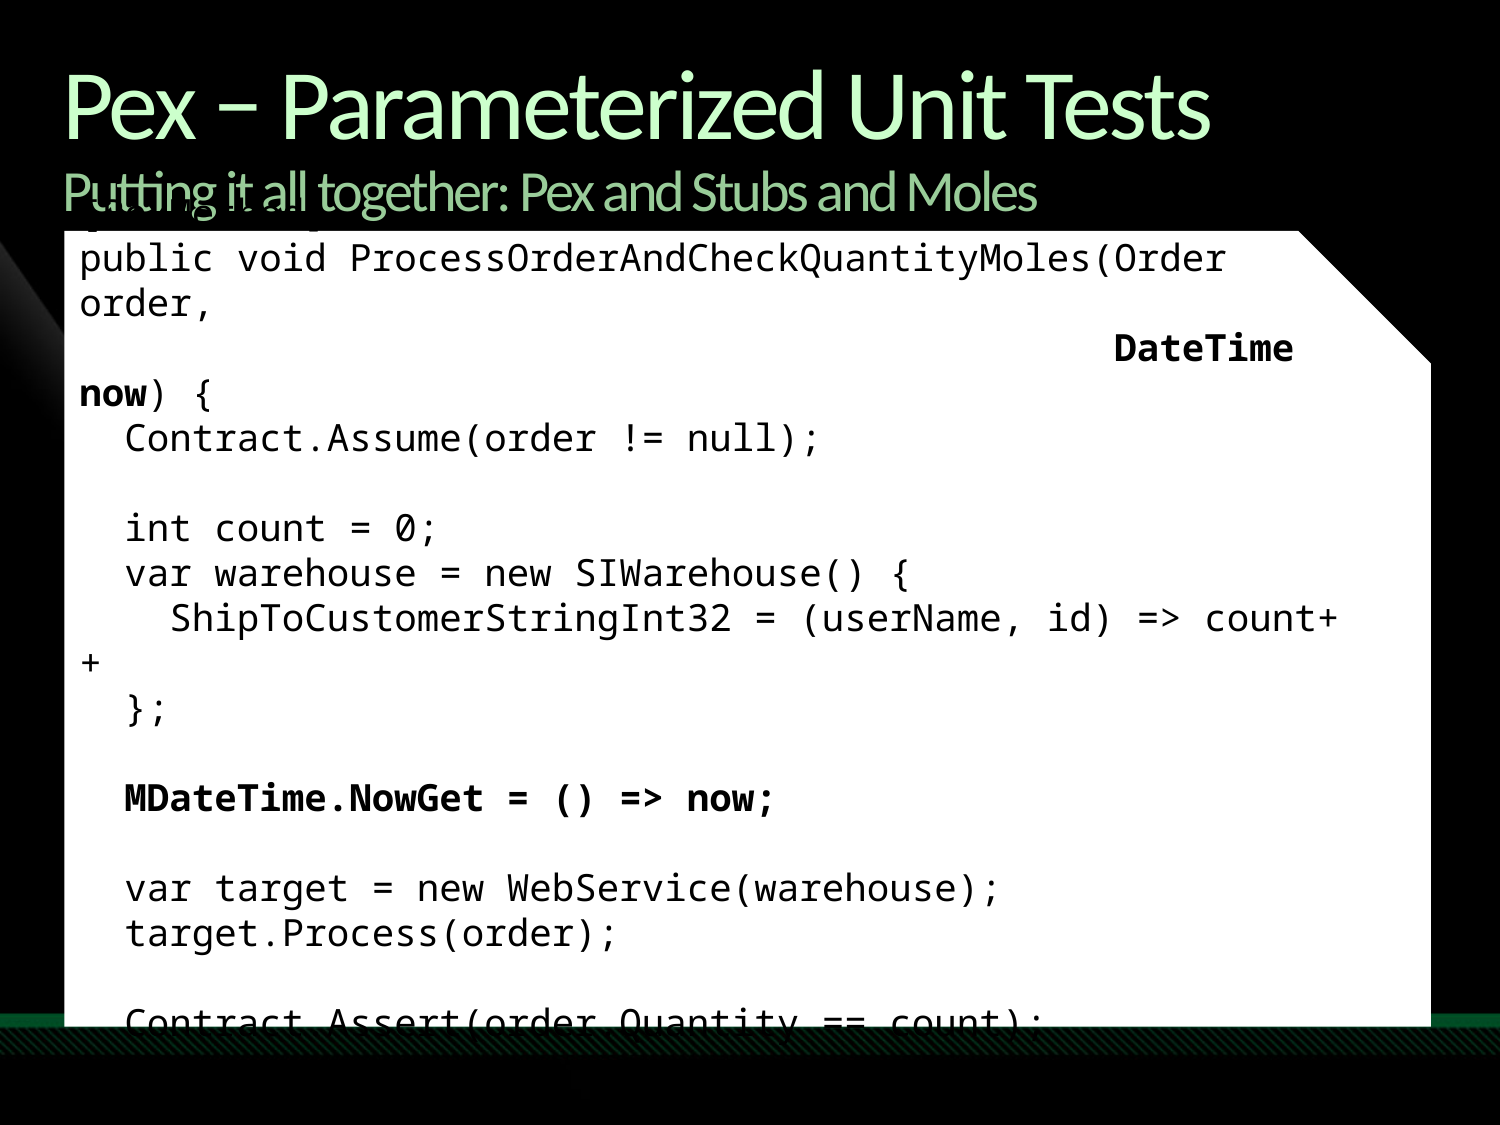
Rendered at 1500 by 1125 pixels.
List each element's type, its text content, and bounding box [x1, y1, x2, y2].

text_box [PexMethod] public void ProcessOrderAndCheckQuantityMoles(Order order, DateTime now) { Contract.Assume(order != null); int count = 0; var warehouse = new SIWarehouse() { ShipToCustomerStringInt32 = (userName, id) => count++ }; MDateTime.NowGet = () => now; var target = new WebService(warehouse); target.Process(order); Contract.Assert(order.Quantity == count); } [59, 226, 1436, 1032]
picture [0, 0, 1500, 1125]
title Pex − Parameterized Unit Tests Putting it all together: Pex and Stubs and Moles [62, 53, 1438, 208]
